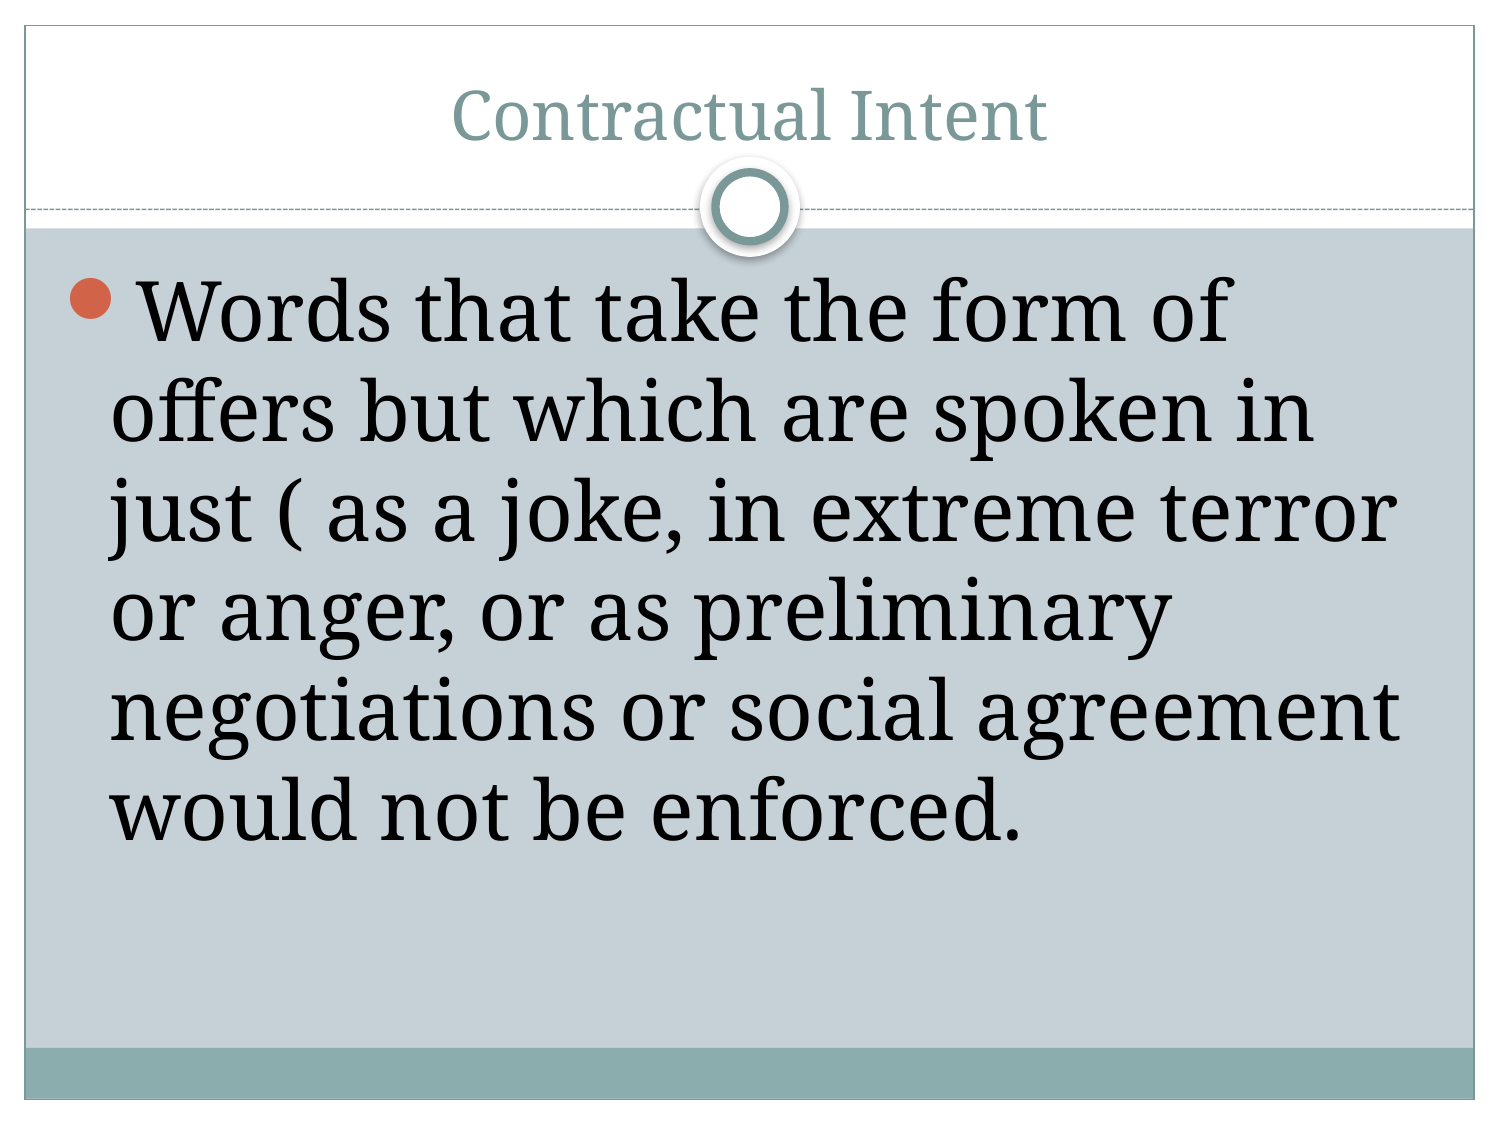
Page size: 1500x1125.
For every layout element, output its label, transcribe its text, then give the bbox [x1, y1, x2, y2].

list Words that take the form of offers but which are spoken in just ( as a joke, in extreme terror or anger, or as preliminary negotiations or social agreement would not be enforced. [49, 250, 1445, 1001]
title Contractual Intent [49, 37, 1450, 162]
